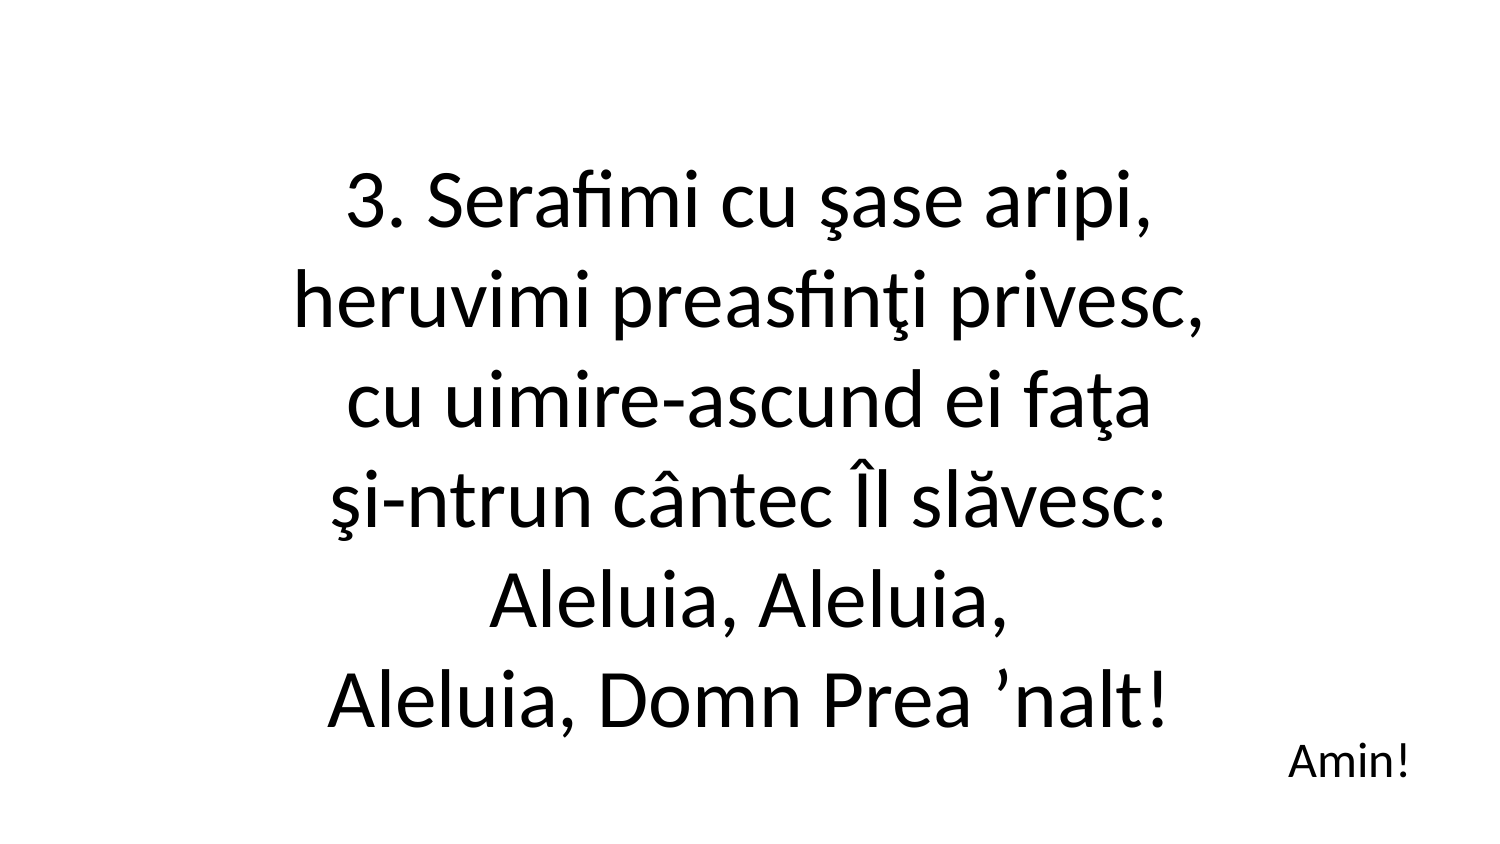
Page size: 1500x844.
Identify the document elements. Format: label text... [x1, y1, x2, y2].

text_box 3. Serafimi cu şase aripi, heruvimi preasfinţi privesc, cu uimire-ascund ei faţa şi-ntrun cântec Îl slăvesc: Aleluia, Aleluia, Aleluia, Domn Prea ʼnalt! [277, 92, 1223, 752]
text_box Amin! [1273, 674, 1427, 795]
